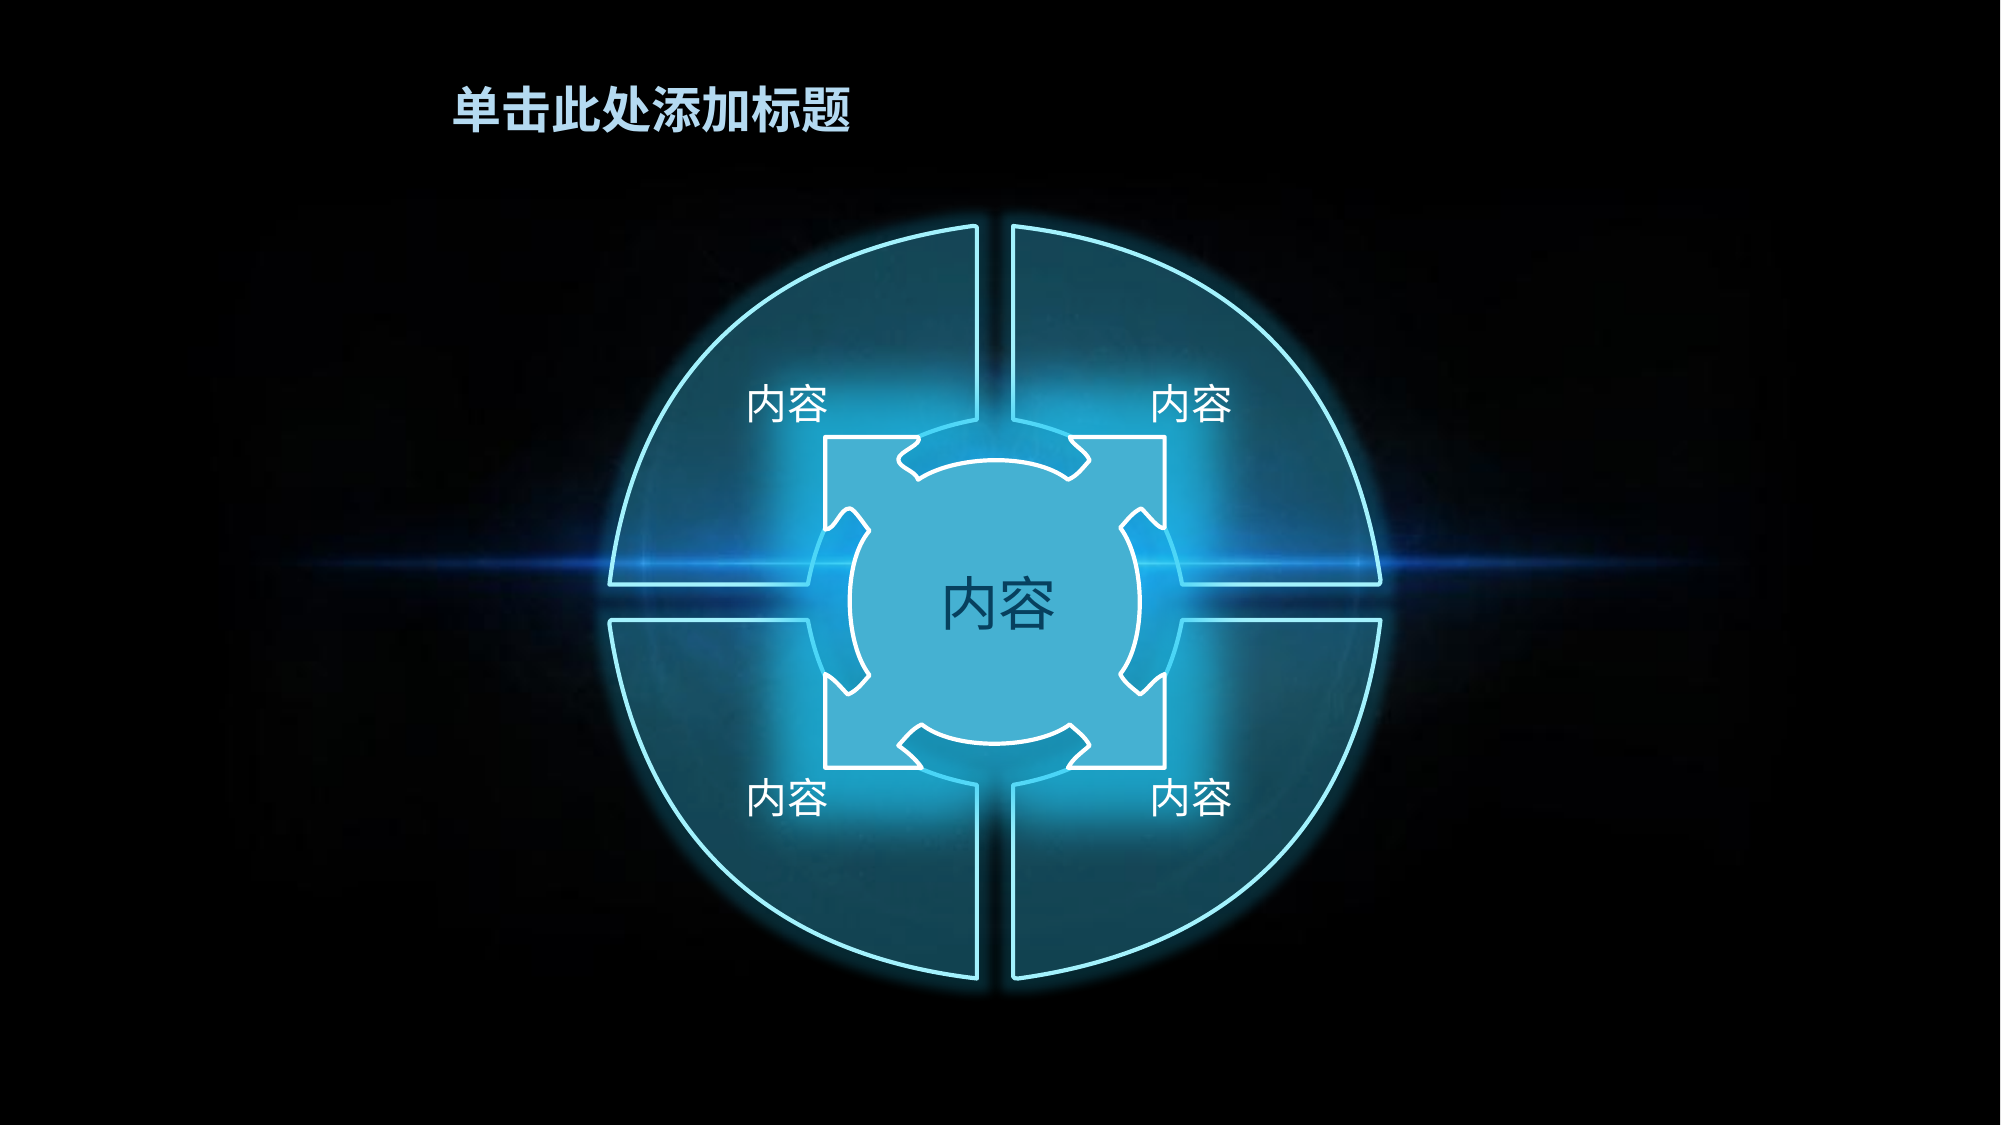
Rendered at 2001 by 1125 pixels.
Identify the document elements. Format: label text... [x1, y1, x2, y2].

text_box 单击此处添加标题 [436, 70, 1154, 146]
picture [0, 0, 2001, 1125]
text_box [609, 225, 1381, 979]
